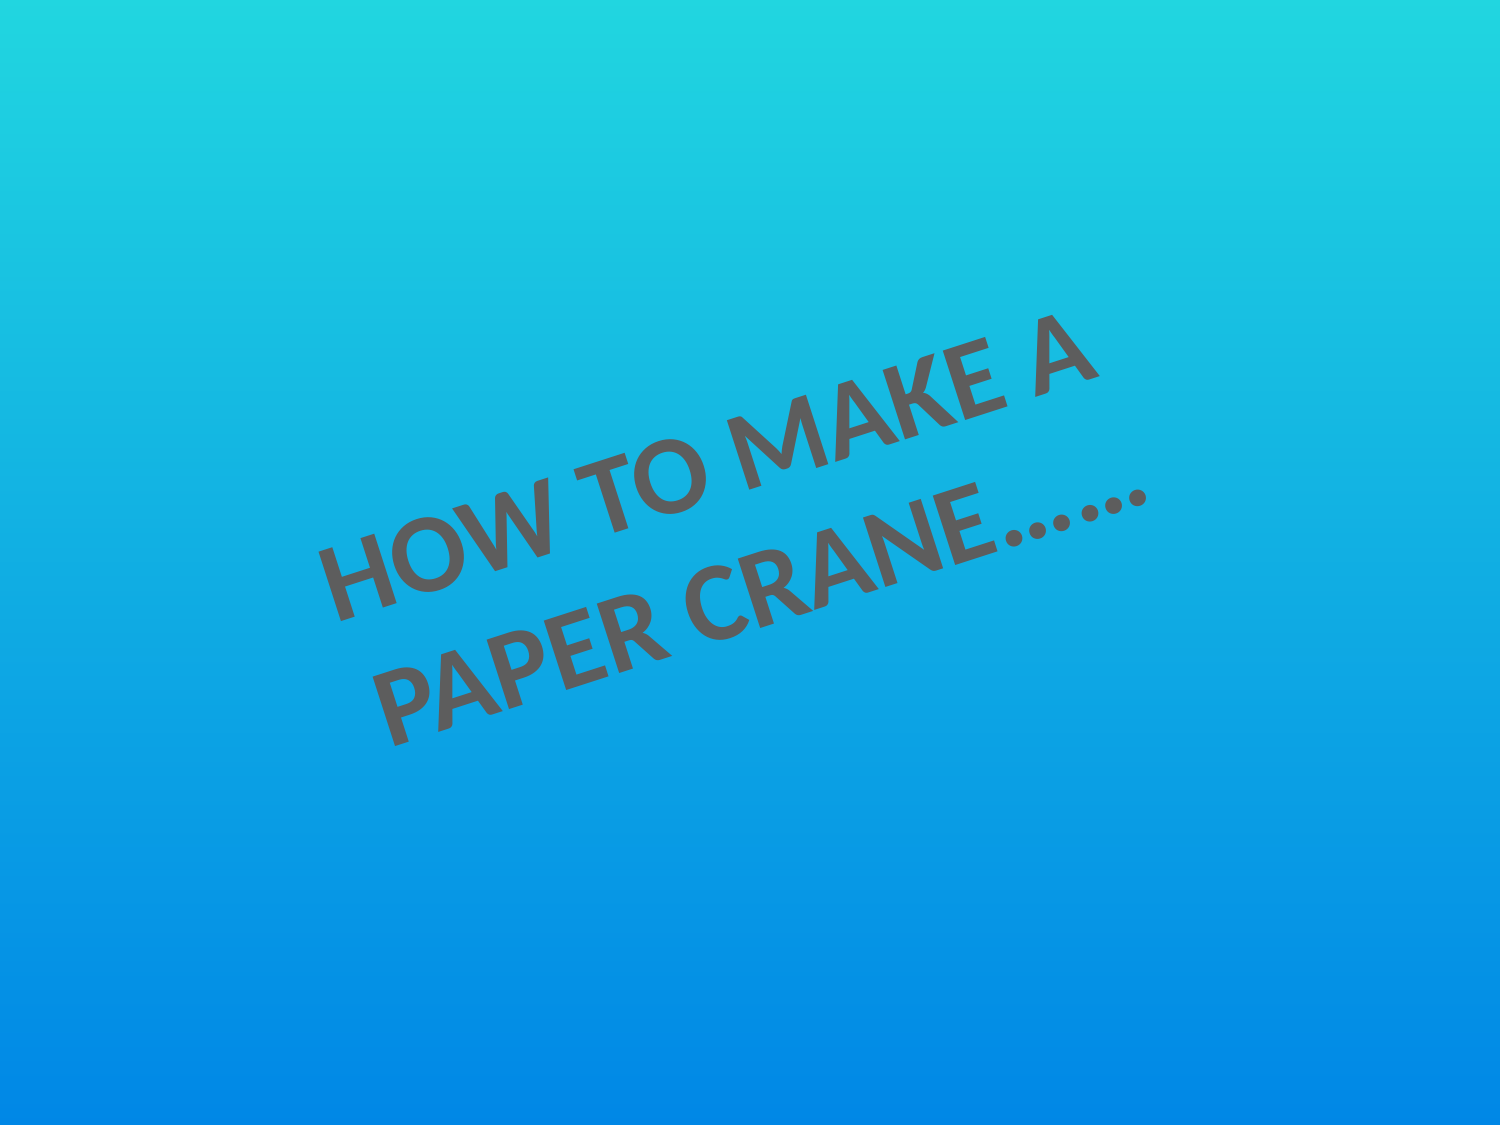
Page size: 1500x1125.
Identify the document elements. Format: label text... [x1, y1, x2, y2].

text_box HOW TO MAKE A PAPER CRANE…… [0, 149, 1499, 886]
